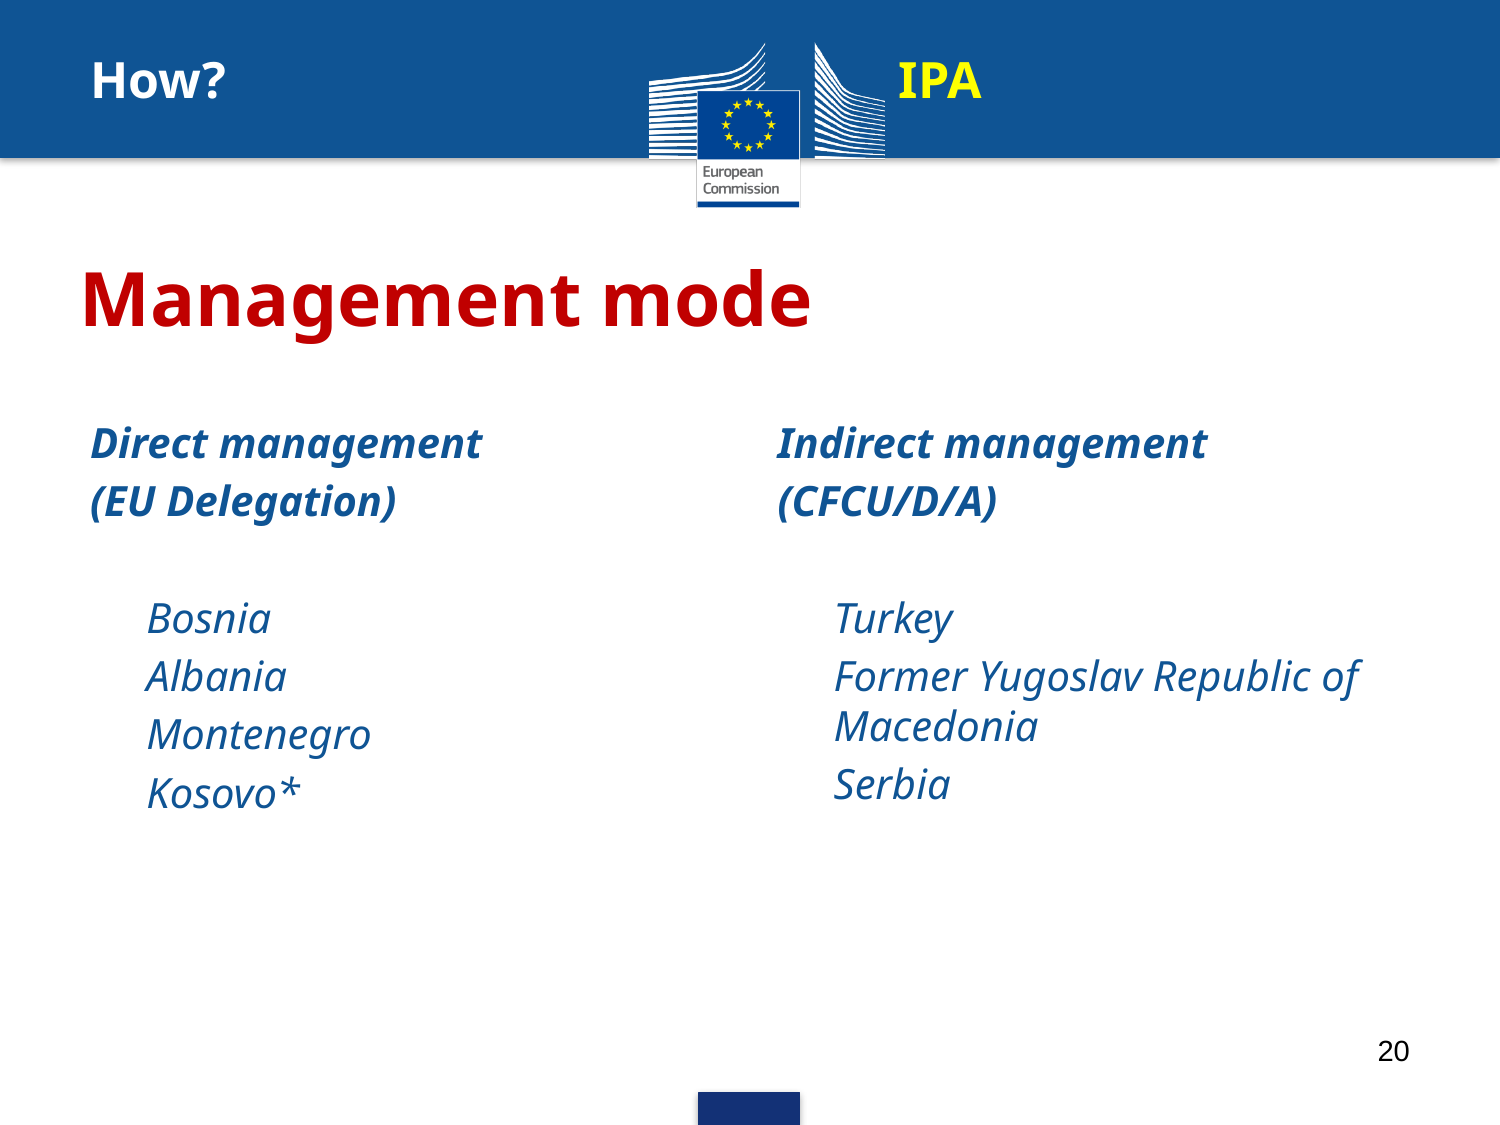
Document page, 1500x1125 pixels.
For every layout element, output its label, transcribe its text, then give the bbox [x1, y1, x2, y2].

list Indirect management (CFCU/D/A) Turkey Former Yugoslav Republic of Macedonia Serbia [762, 408, 1425, 988]
list Direct management (EU Delegation) Bosnia Albania Montenegro Kosovo* [75, 408, 738, 988]
slide_number 20 [1074, 1024, 1425, 1103]
picture [649, 185, 885, 208]
title Management mode [64, 219, 1415, 374]
text_box How? IPA [74, 0, 1425, 185]
